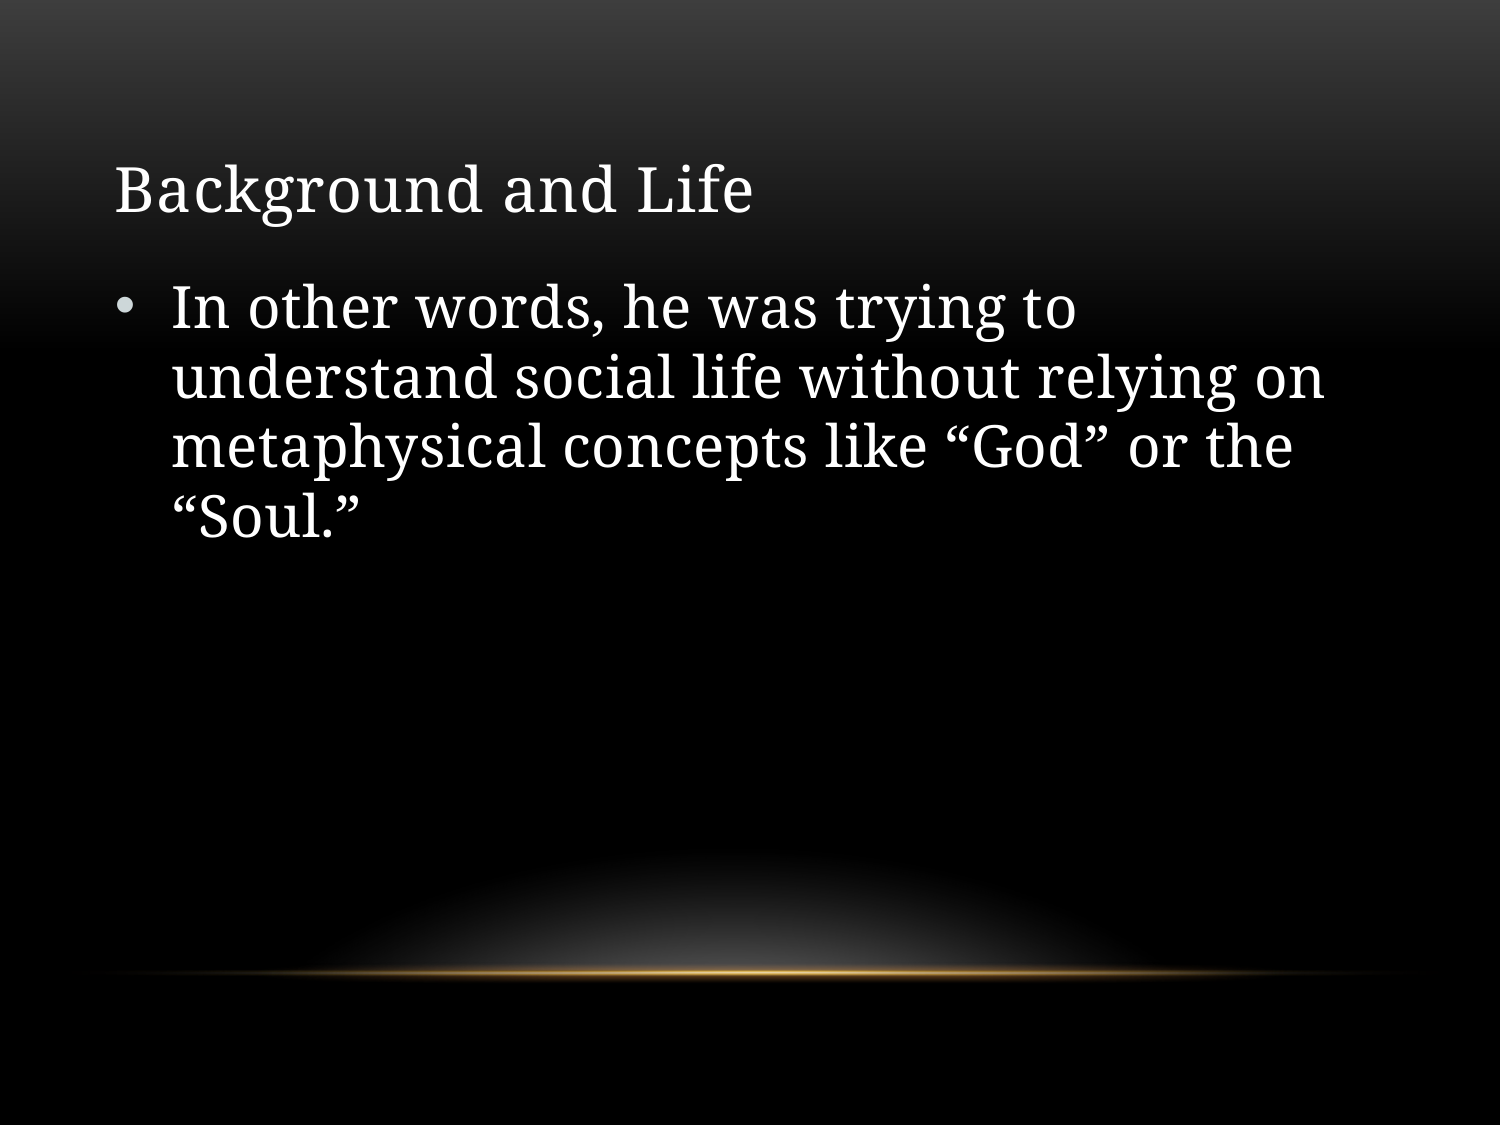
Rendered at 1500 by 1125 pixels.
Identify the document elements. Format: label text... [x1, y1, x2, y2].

title Background and Life [99, 45, 1400, 233]
list In other words, he was trying to understand social life without relying on metaphysical concepts like “God” or the “Soul.” [99, 262, 1400, 938]
picture [0, 0, 1500, 1125]
